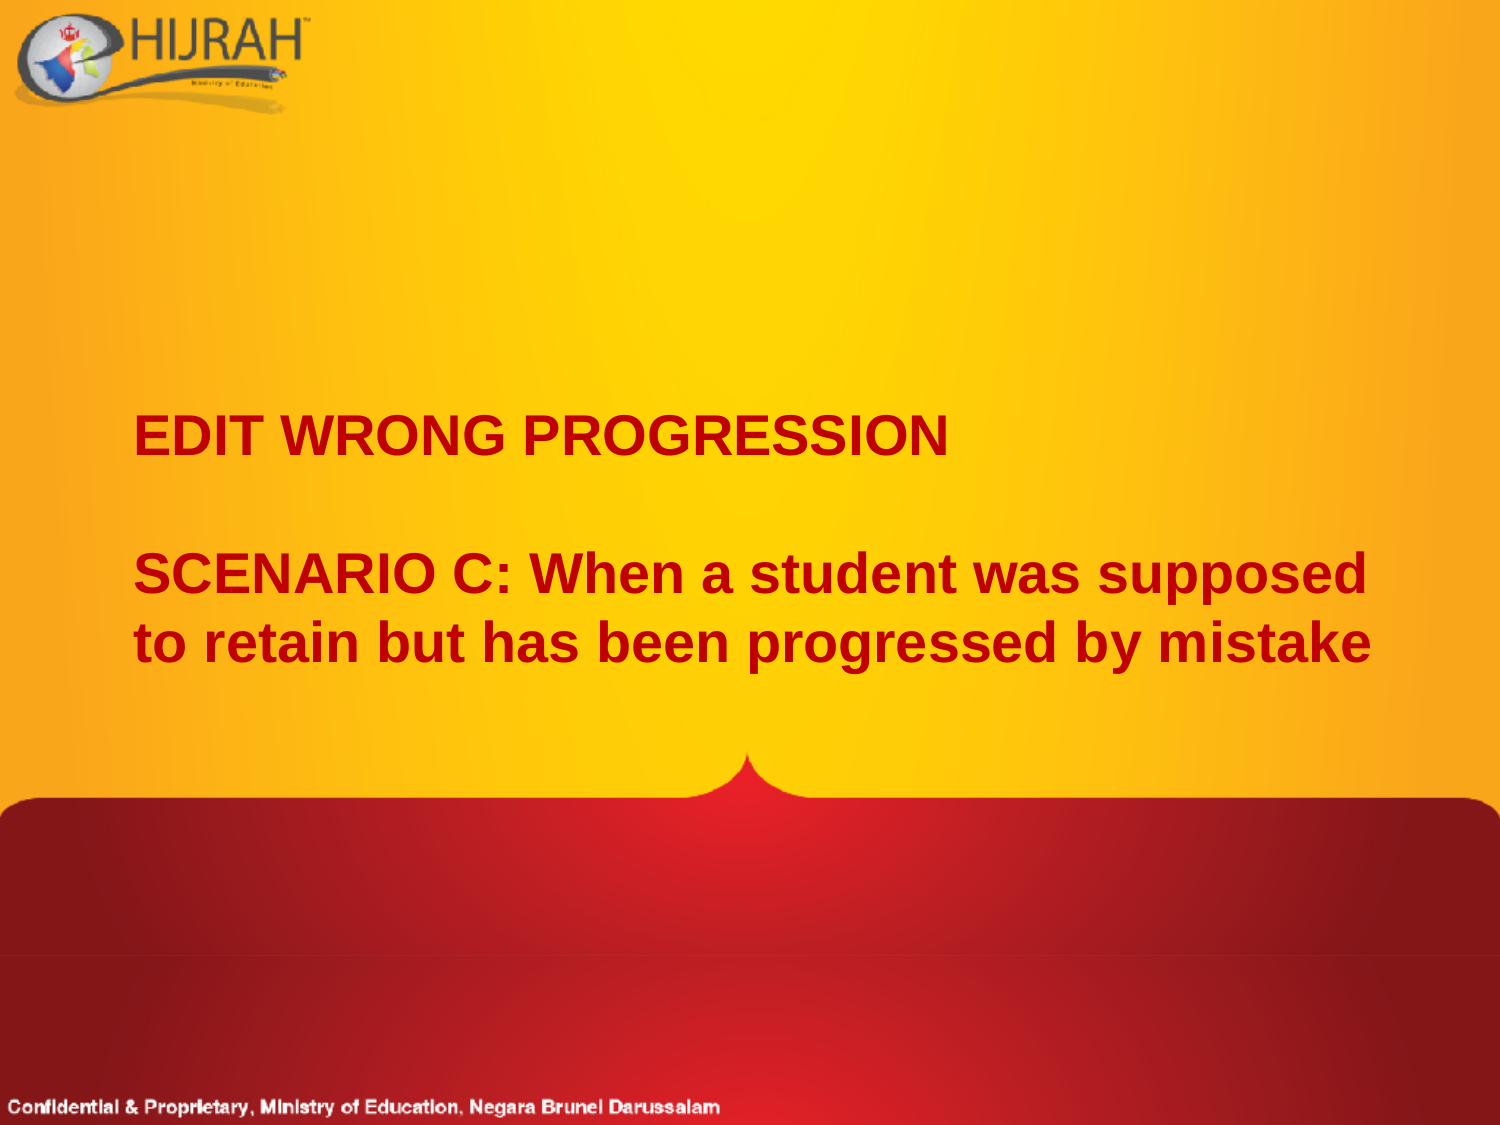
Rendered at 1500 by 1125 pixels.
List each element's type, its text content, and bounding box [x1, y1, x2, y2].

picture [0, 0, 1500, 1125]
title Edit wrong progression Scenario C: When a student was supposed to retain but has been progressed by mistake [118, 373, 1394, 751]
